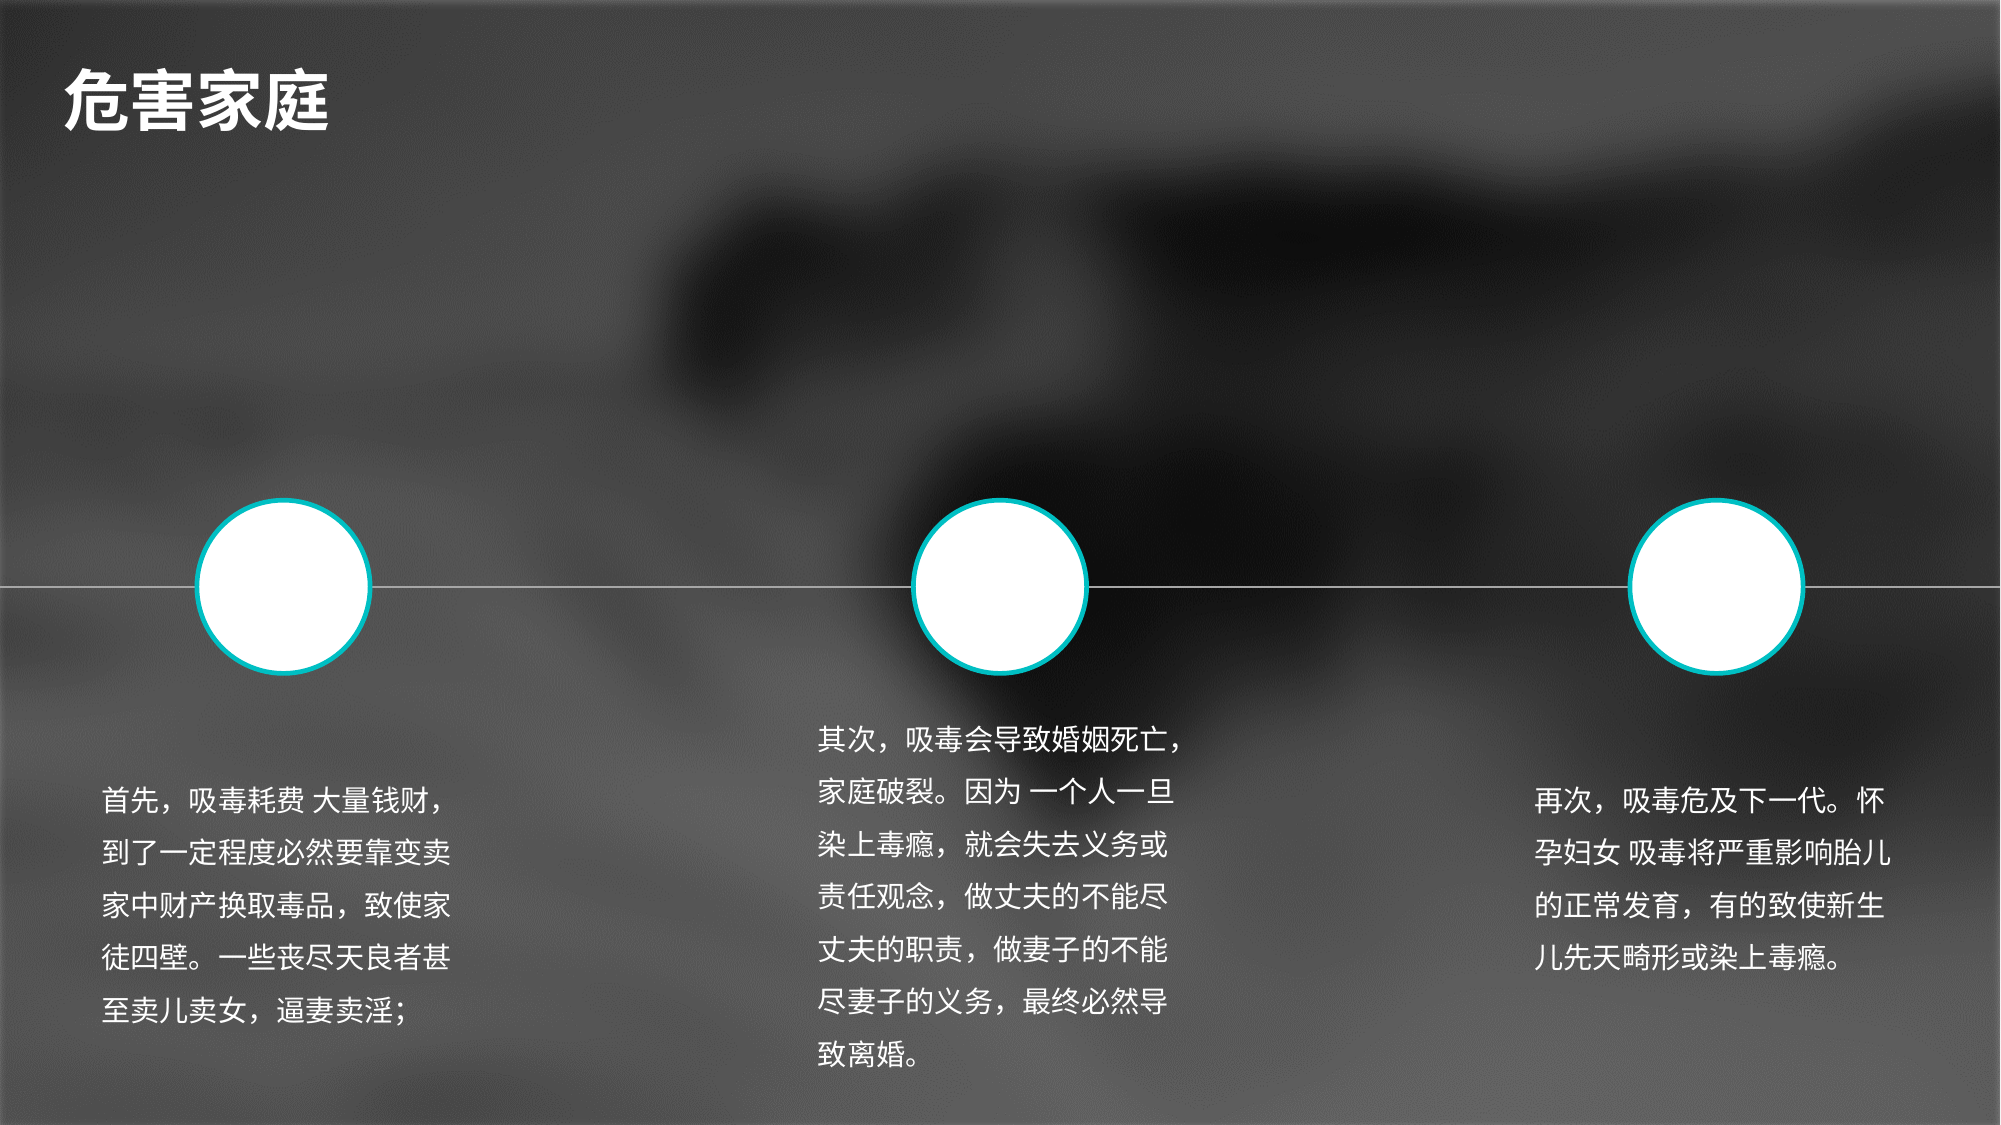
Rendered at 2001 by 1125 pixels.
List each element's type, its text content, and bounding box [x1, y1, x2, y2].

text_box [912, 598, 1088, 676]
text_box 再次，吸毒危及下一代。怀孕妇女 吸毒将严重影响胎儿的正常发育，有的致使新生儿先天畸形或染上毒瘾。 [1519, 757, 1915, 982]
text_box [1628, 598, 1805, 676]
list 危害家庭 [48, 51, 1000, 148]
text_box 其次，吸毒会导致婚姻死亡，家庭破裂。因为 一个人一旦染上毒瘾，就会失去义务或责任观念，做丈夫的不能尽丈夫的职责，做妻子的不能尽妻子的义务，最终必然导致离婚。 [803, 696, 1198, 1079]
text_box [194, 498, 373, 586]
text_box [195, 598, 372, 676]
picture [0, 0, 2001, 1125]
text_box [911, 498, 1089, 586]
text_box [1627, 498, 1806, 586]
text_box 首先，吸毒耗费 大量钱财，到了一定程度必然要靠变卖家中财产换取毒品，致使家徒四壁。一些丧尽天良者甚至卖儿卖女，逼妻卖淫； [86, 757, 482, 1035]
